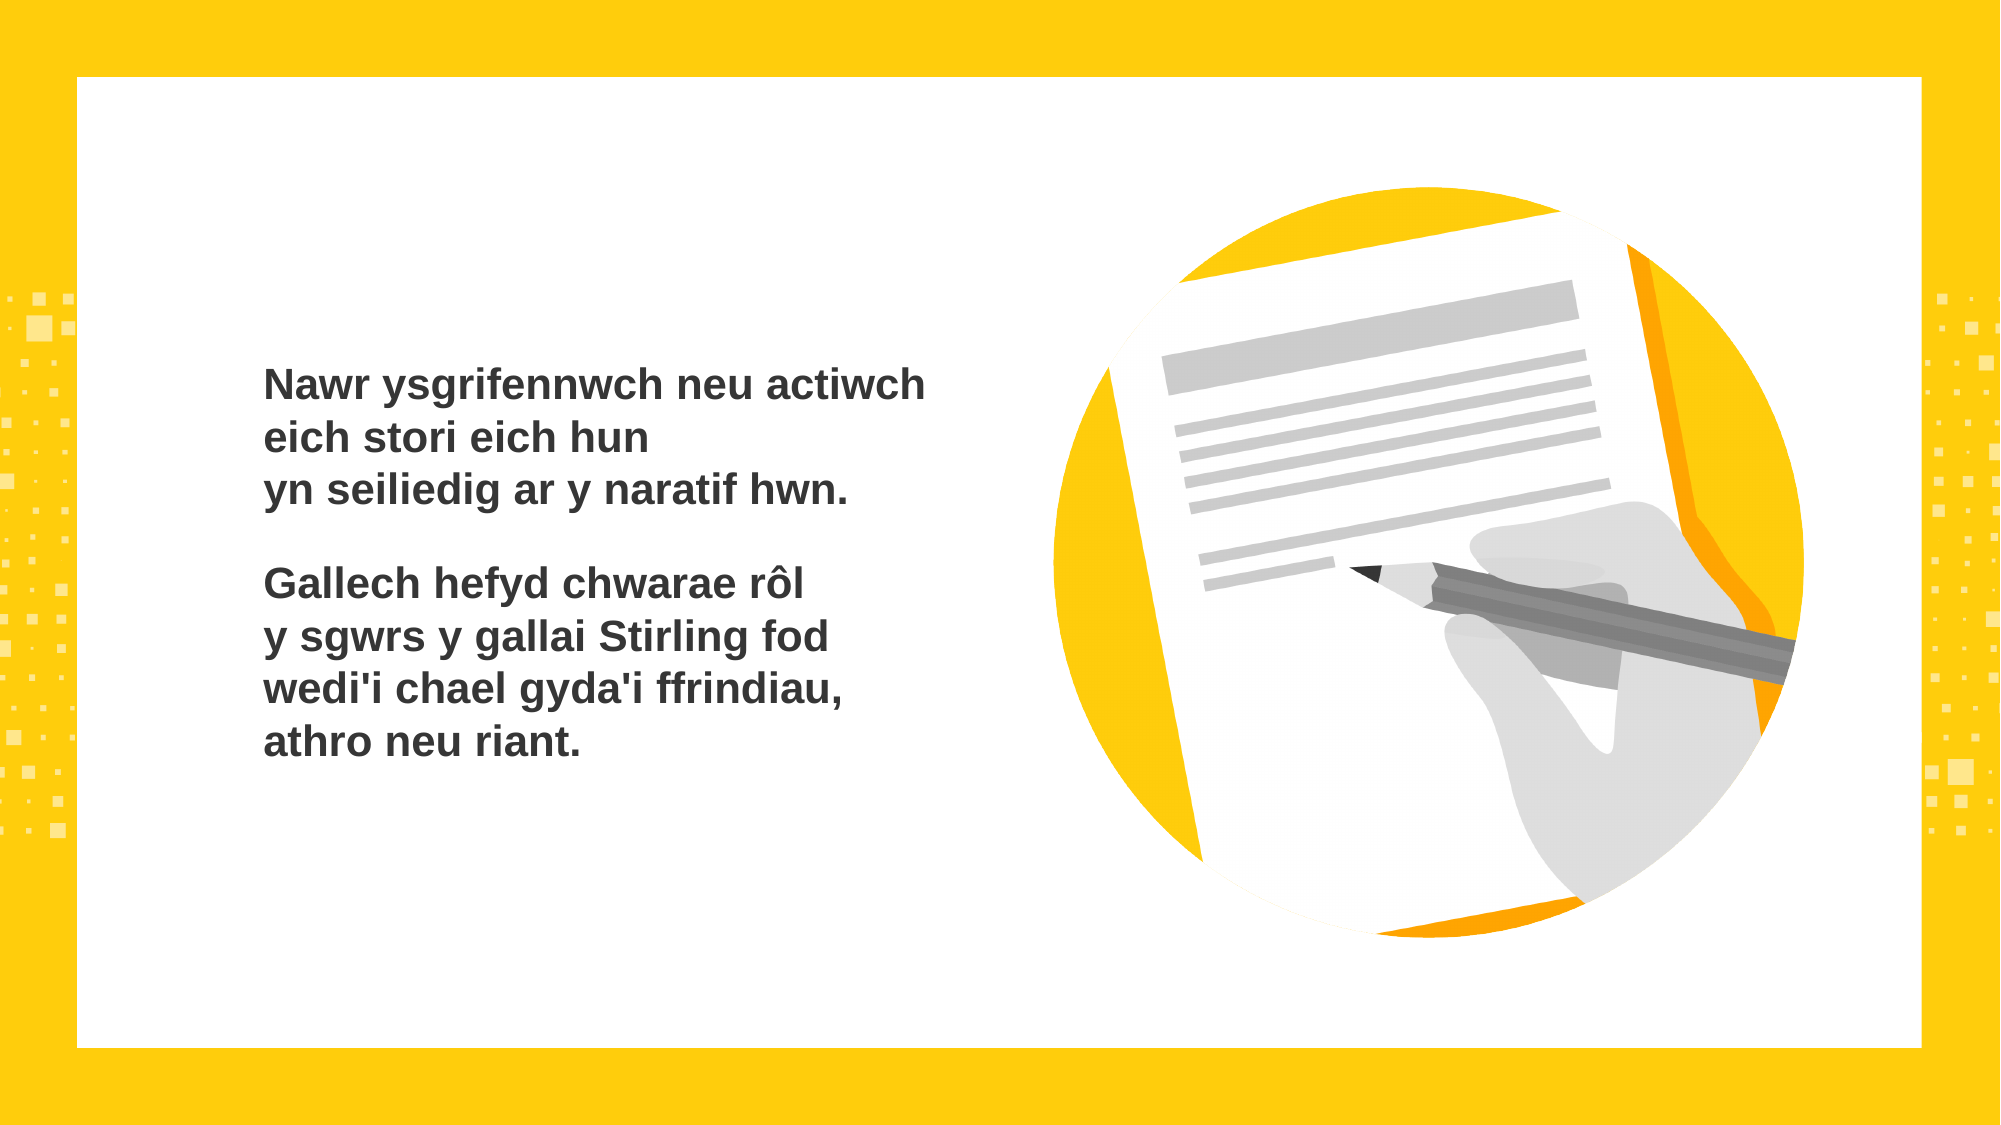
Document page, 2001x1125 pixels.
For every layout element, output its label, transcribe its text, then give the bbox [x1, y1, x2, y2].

picture [1053, 187, 1804, 938]
text_box Nawr ysgrifennwch neu actiwch eich stori eich hun yn seiliedig ar y naratif hwn. Gallech hefyd chwarae rôl y sgwrs y gallai Stirling fod wedi'i chael gyda'i ffrindiau, athro neu riant. [248, 348, 947, 773]
